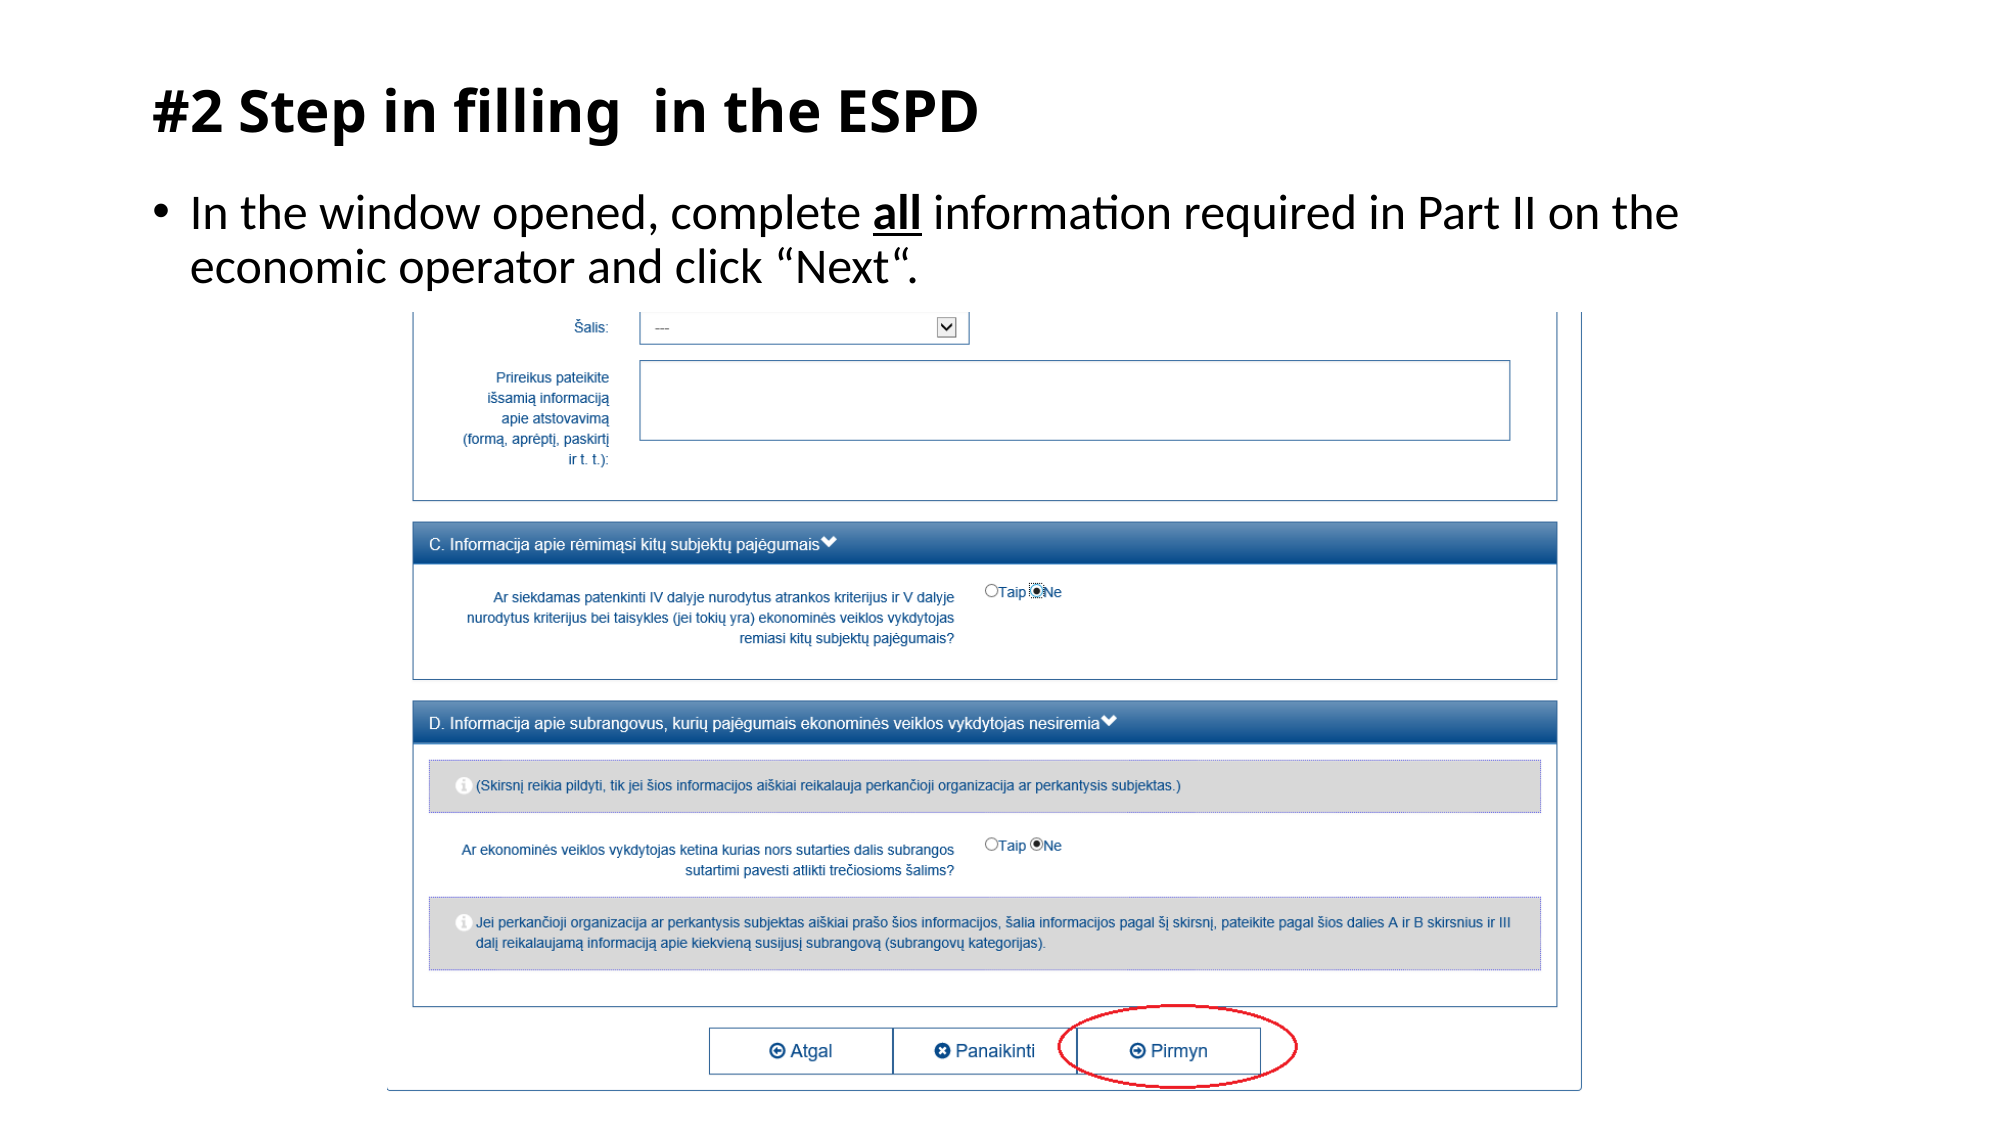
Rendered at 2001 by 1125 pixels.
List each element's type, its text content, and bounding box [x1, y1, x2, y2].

title #2 Step in filling in the ESPD [137, 59, 1863, 168]
picture [387, 312, 1583, 1092]
list In the window opened, complete all information required in Part II on the economic operator and click “Next“. [137, 178, 1863, 302]
